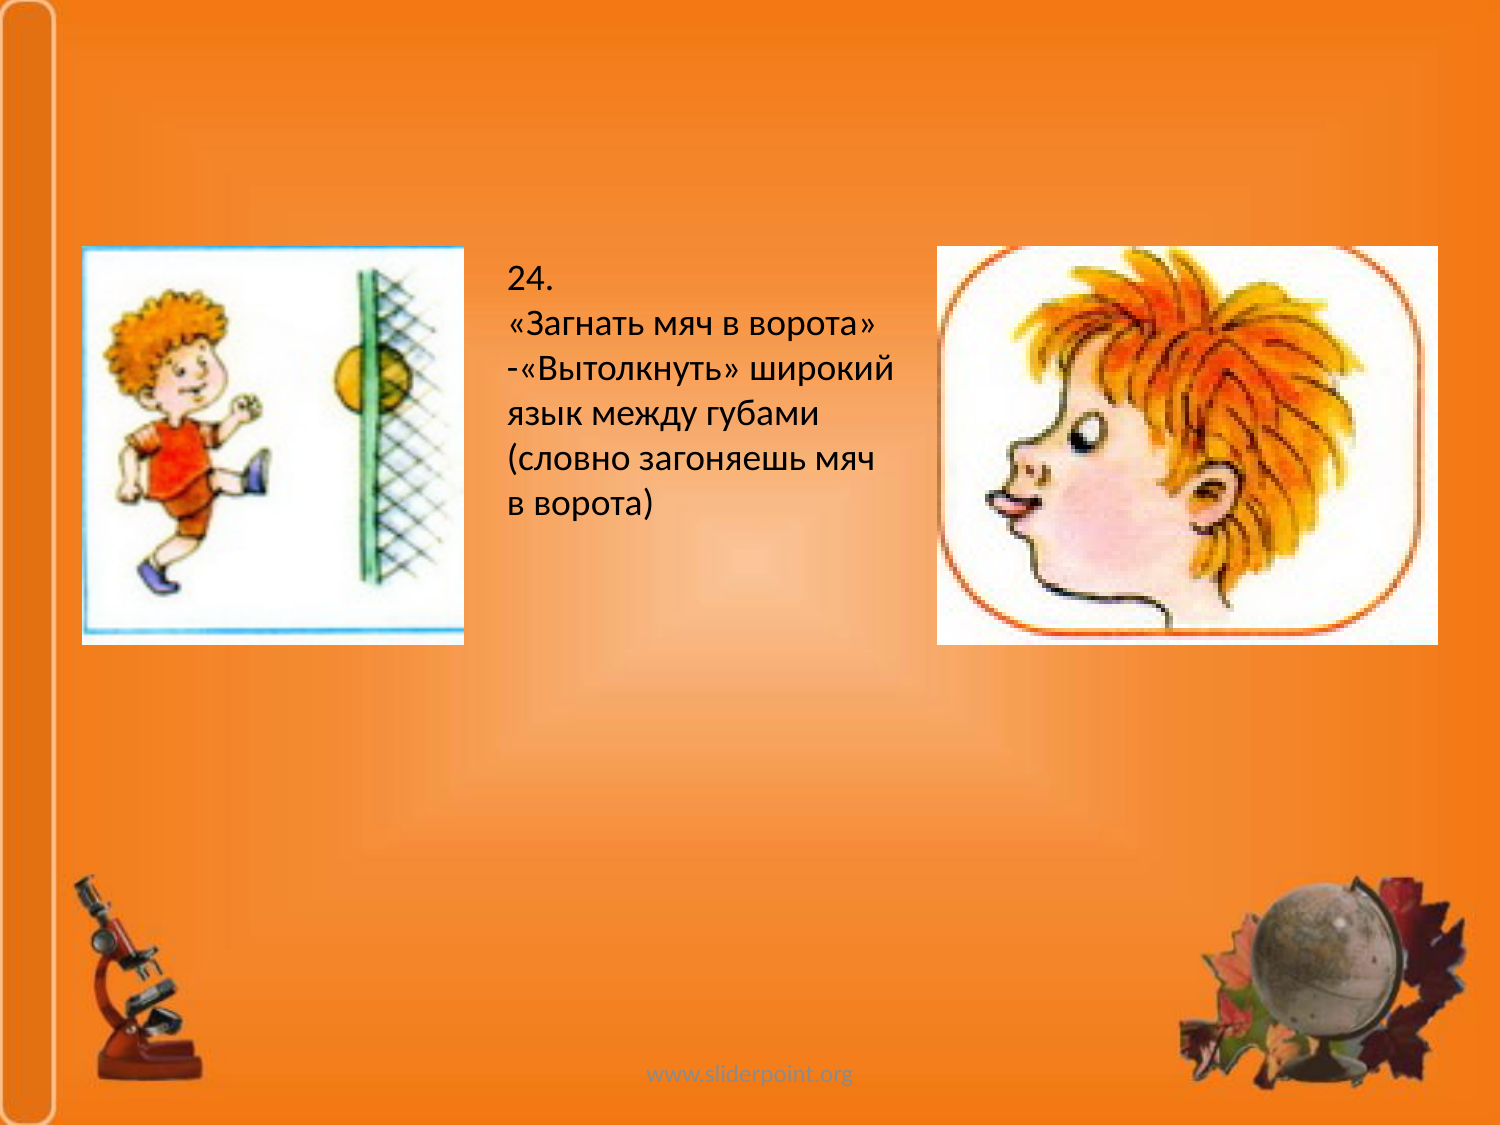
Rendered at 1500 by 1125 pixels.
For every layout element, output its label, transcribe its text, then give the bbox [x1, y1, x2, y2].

text_box 24. «Загнать мяч в ворота» -«Вытолкнуть» широкий язык между губами (словно загоняешь мяч в ворота) [492, 246, 914, 531]
footer www.sliderpoint.org [512, 1042, 988, 1103]
picture [0, 0, 1500, 1125]
